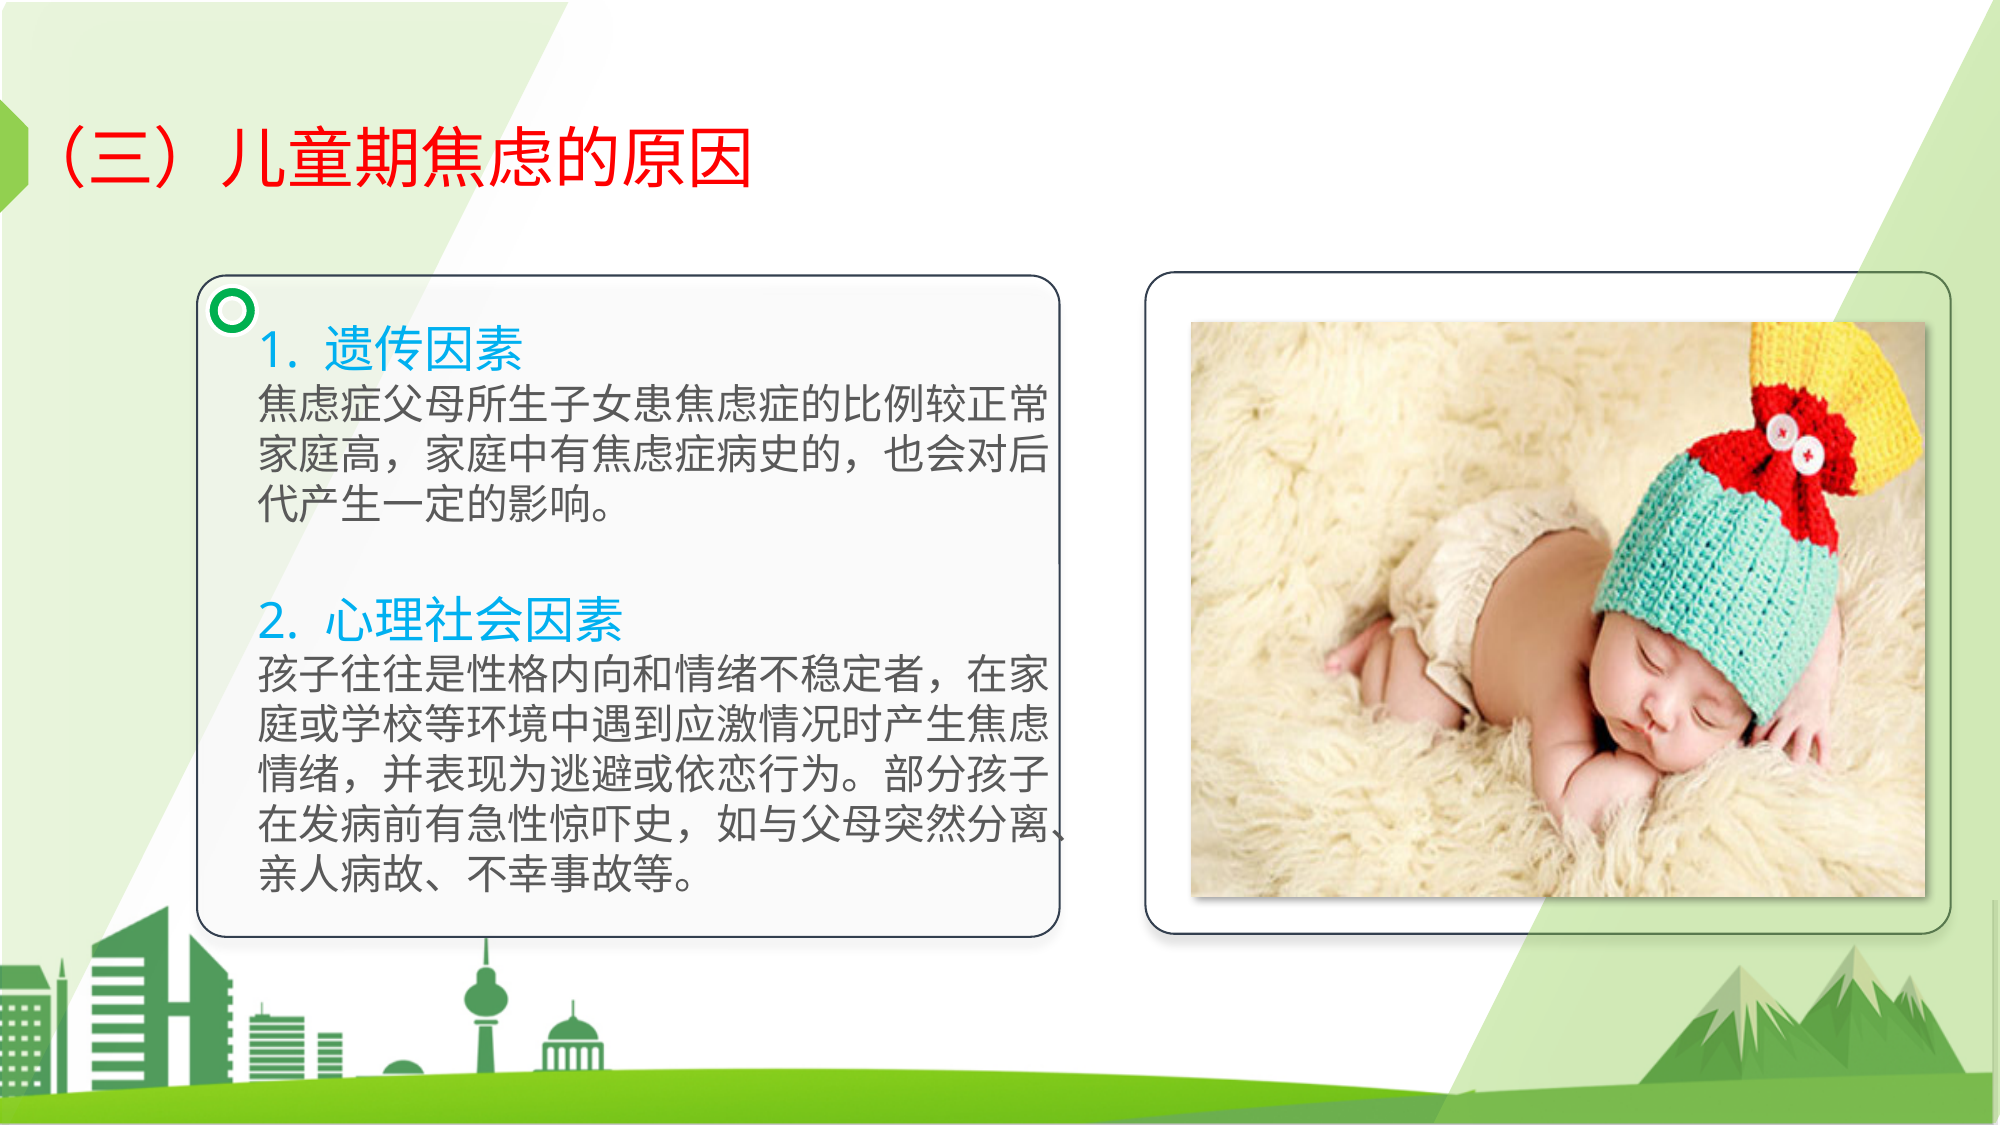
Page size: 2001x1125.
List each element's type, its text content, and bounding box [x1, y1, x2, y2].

text_box [1145, 272, 1857, 897]
text_box [1834, 0, 2000, 898]
text_box [197, 275, 1060, 897]
text_box 1. 遗传因素 焦虑症父母所生子女患焦虑症的比例较正常家庭高，家庭中有焦虑症病史的，也会对后代产生一定的影响。 2. 心理社会因素 孩子往往是性格内向和情绪不稳定者，在家庭或学校等环境中遇到应激情况时产生焦虑情绪，并表现为逃避或依恋行为。部分孩子在发病前有急性惊吓史，如与父母突然分离、亲人病故、不幸事故等。 [242, 310, 1086, 897]
text_box [1189, 321, 1927, 897]
text_box [207, 285, 257, 336]
text_box [0, 99, 10, 213]
picture [0, 900, 1998, 1125]
text_box [2, 2, 569, 108]
text_box [2, 203, 469, 897]
text_box （三）儿童期焦虑的原因 [5, 108, 770, 203]
